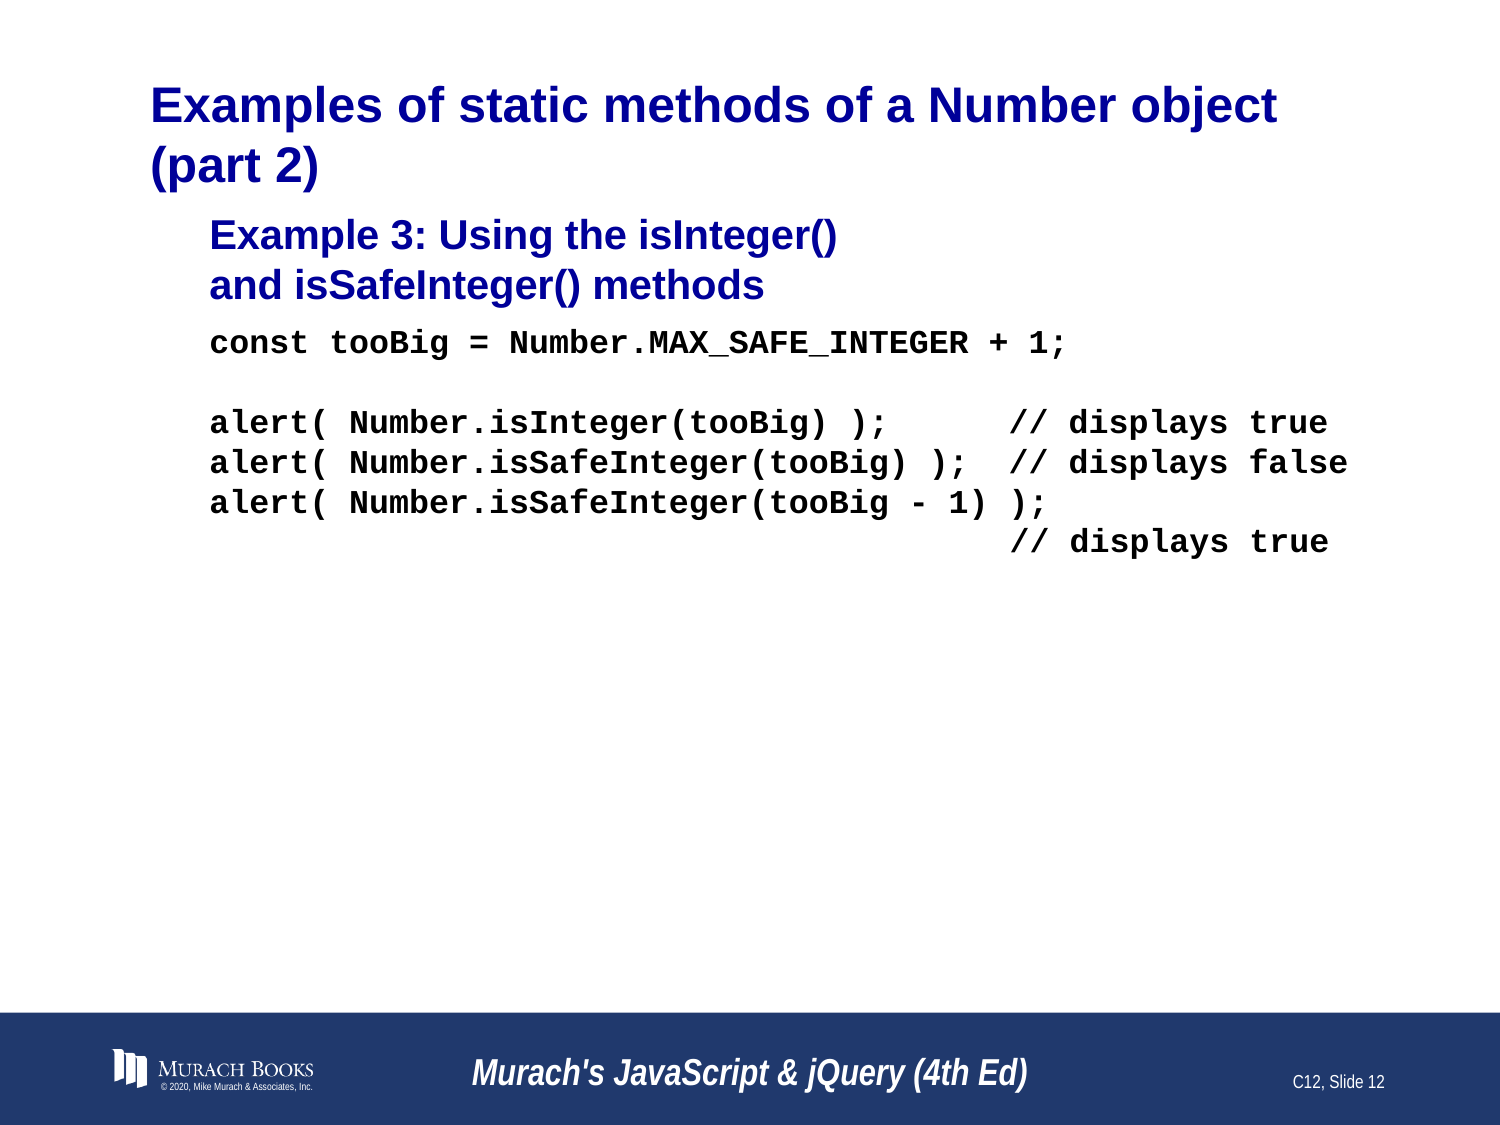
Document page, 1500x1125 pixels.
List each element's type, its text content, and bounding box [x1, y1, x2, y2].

list Example 3: Using the isInteger() and isSafeInteger() methods const tooBig = Number.MAX_SAFE_INTEGER + 1; alert( Number.isInteger(tooBig) ); // displays true alert( Number.isSafeInteger(tooBig) ); // displays false alert( Number.isSafeInteger(tooBig - 1) ); // displays true [137, 200, 1375, 1000]
title Examples of static methods of a Number object (part 2) [150, 72, 1350, 194]
footer © 2020, Mike Murach & Associates, Inc. [12, 1025, 463, 1100]
slide_number C12, Slide 12 [1087, 1025, 1400, 1100]
slide_number Murach's JavaScript & jQuery (4th Ed) [463, 1025, 1050, 1100]
